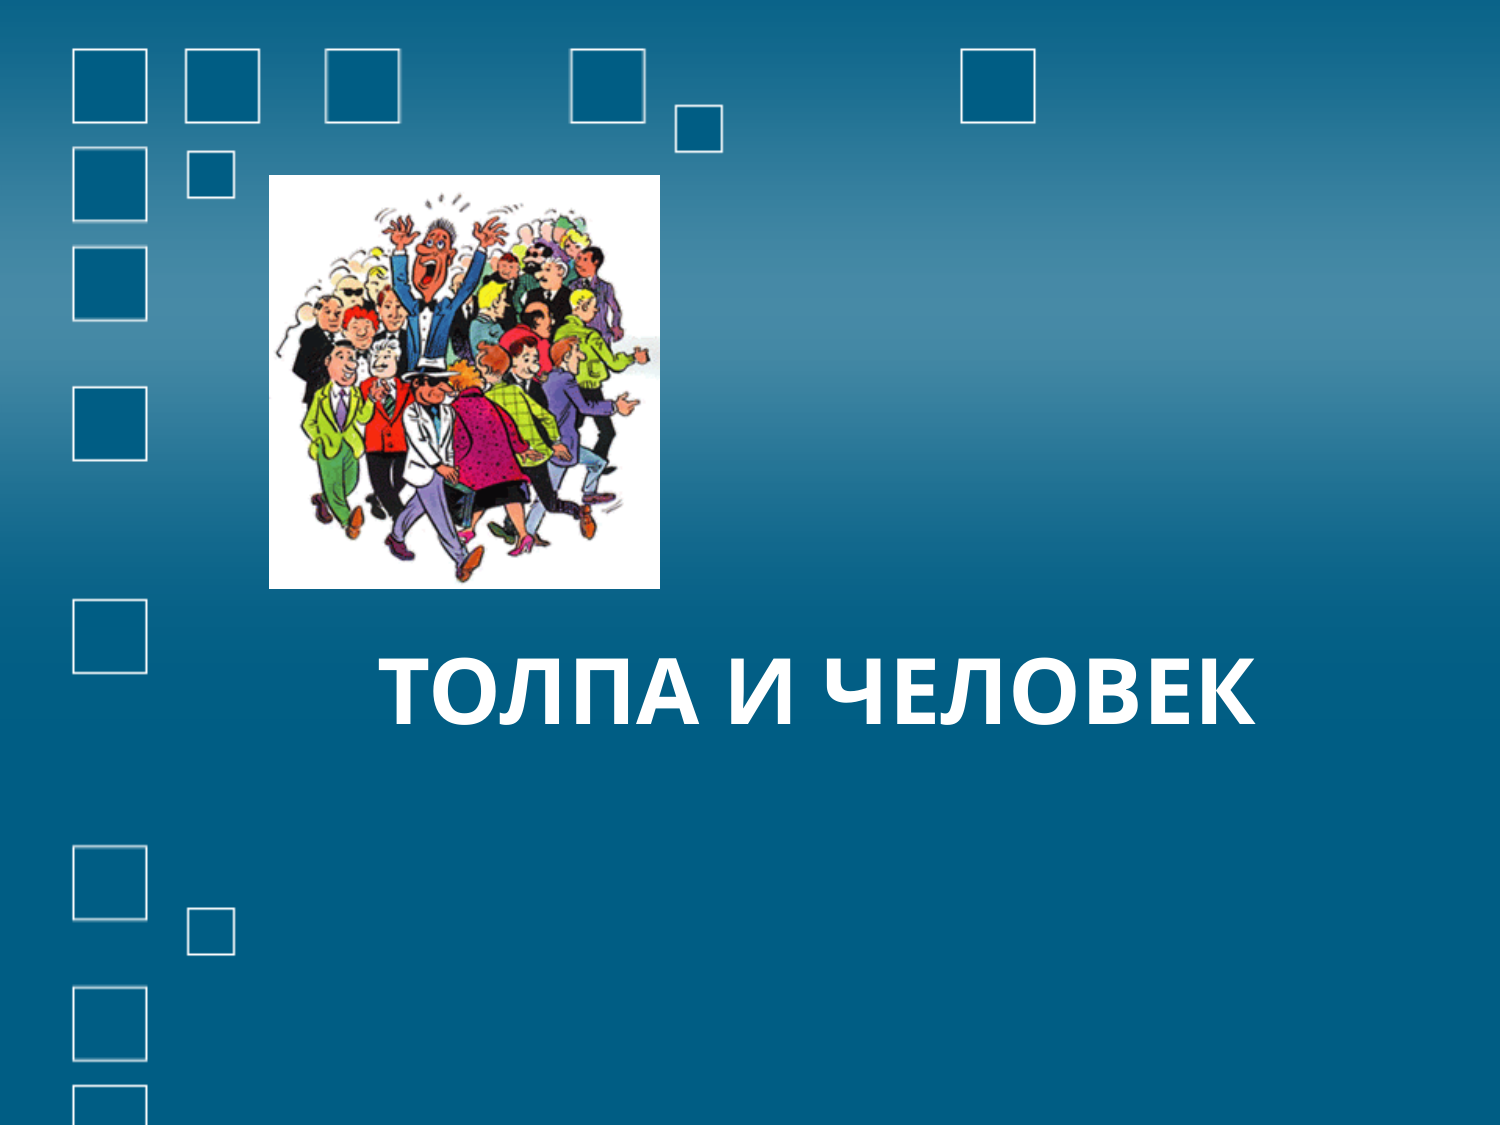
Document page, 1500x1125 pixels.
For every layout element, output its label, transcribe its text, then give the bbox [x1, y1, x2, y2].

picture [72, 1085, 147, 1125]
picture [72, 985, 147, 1062]
title ТОЛПА И ЧЕЛОВЕК [222, 337, 1413, 751]
picture [72, 599, 147, 674]
picture [72, 845, 147, 922]
picture [0, 11, 1500, 588]
picture [187, 908, 235, 956]
